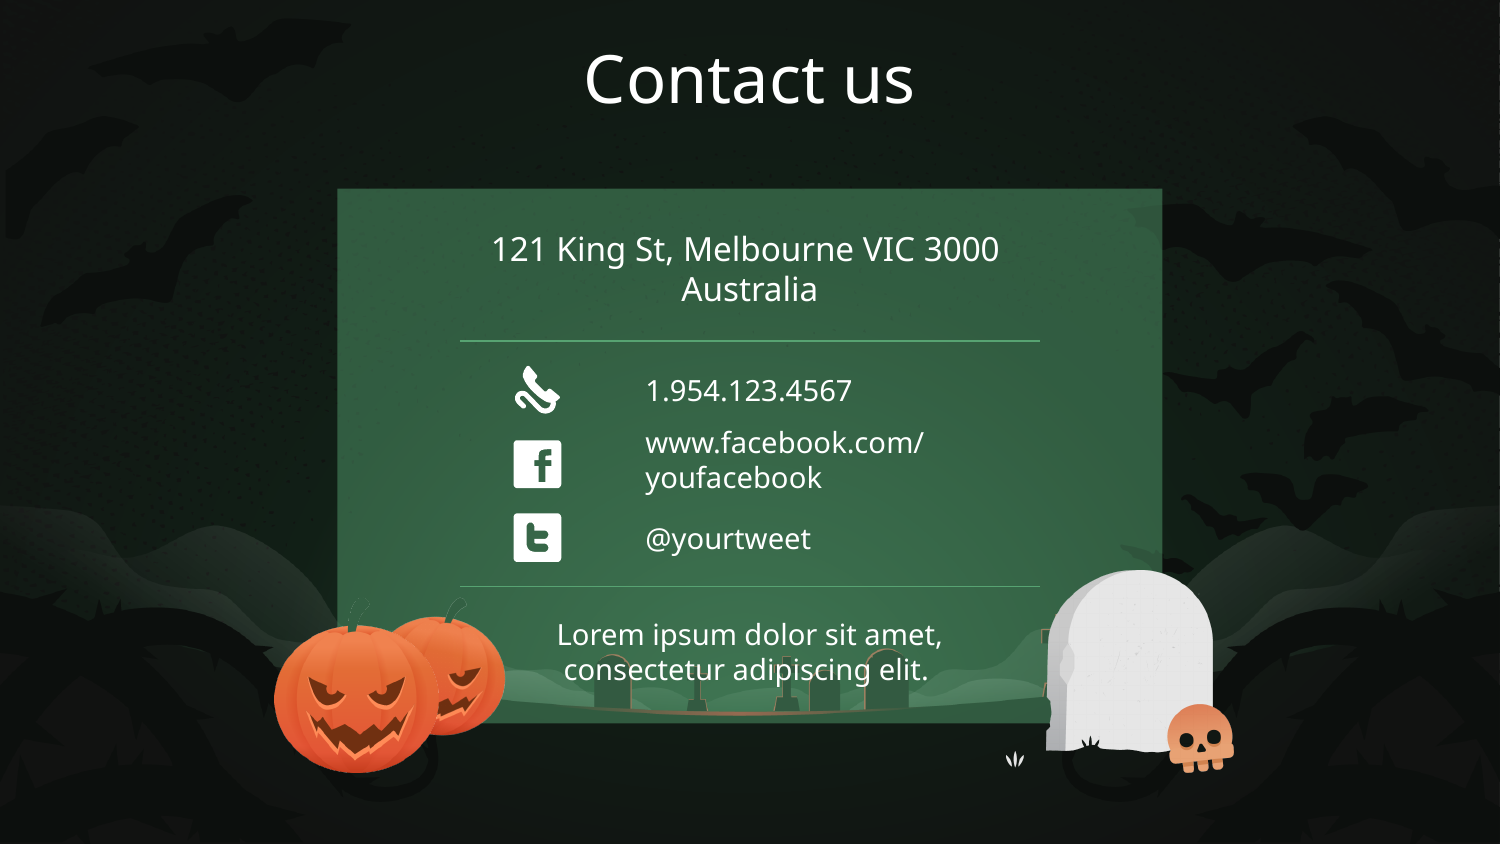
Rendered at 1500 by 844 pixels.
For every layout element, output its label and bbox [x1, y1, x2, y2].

picture [0, 0, 1500, 844]
text_box [513, 364, 1074, 564]
